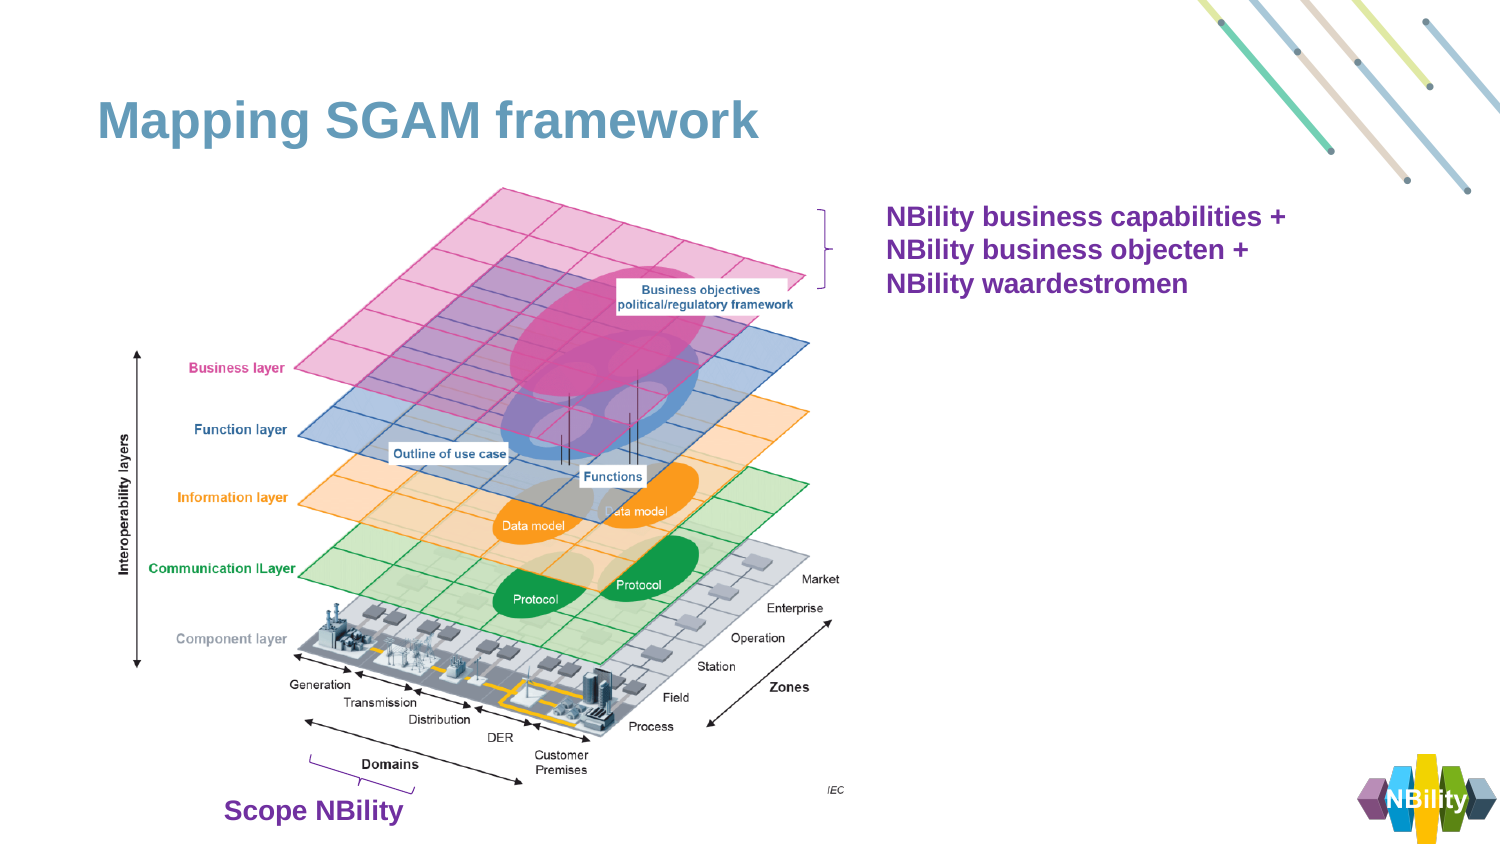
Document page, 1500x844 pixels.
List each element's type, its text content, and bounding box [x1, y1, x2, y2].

title Mapping SGAM framework [97, 91, 1279, 190]
text_box Scope NBility [209, 806, 419, 834]
picture [1357, 754, 1499, 844]
table_header ..1. Strategische risico's inventariseren en bewaken [0, 0, 1500, 844]
picture [80, 170, 894, 806]
text_box NBility business capabilities + NBility business objecten + NBility waardestromen [894, 190, 1310, 307]
